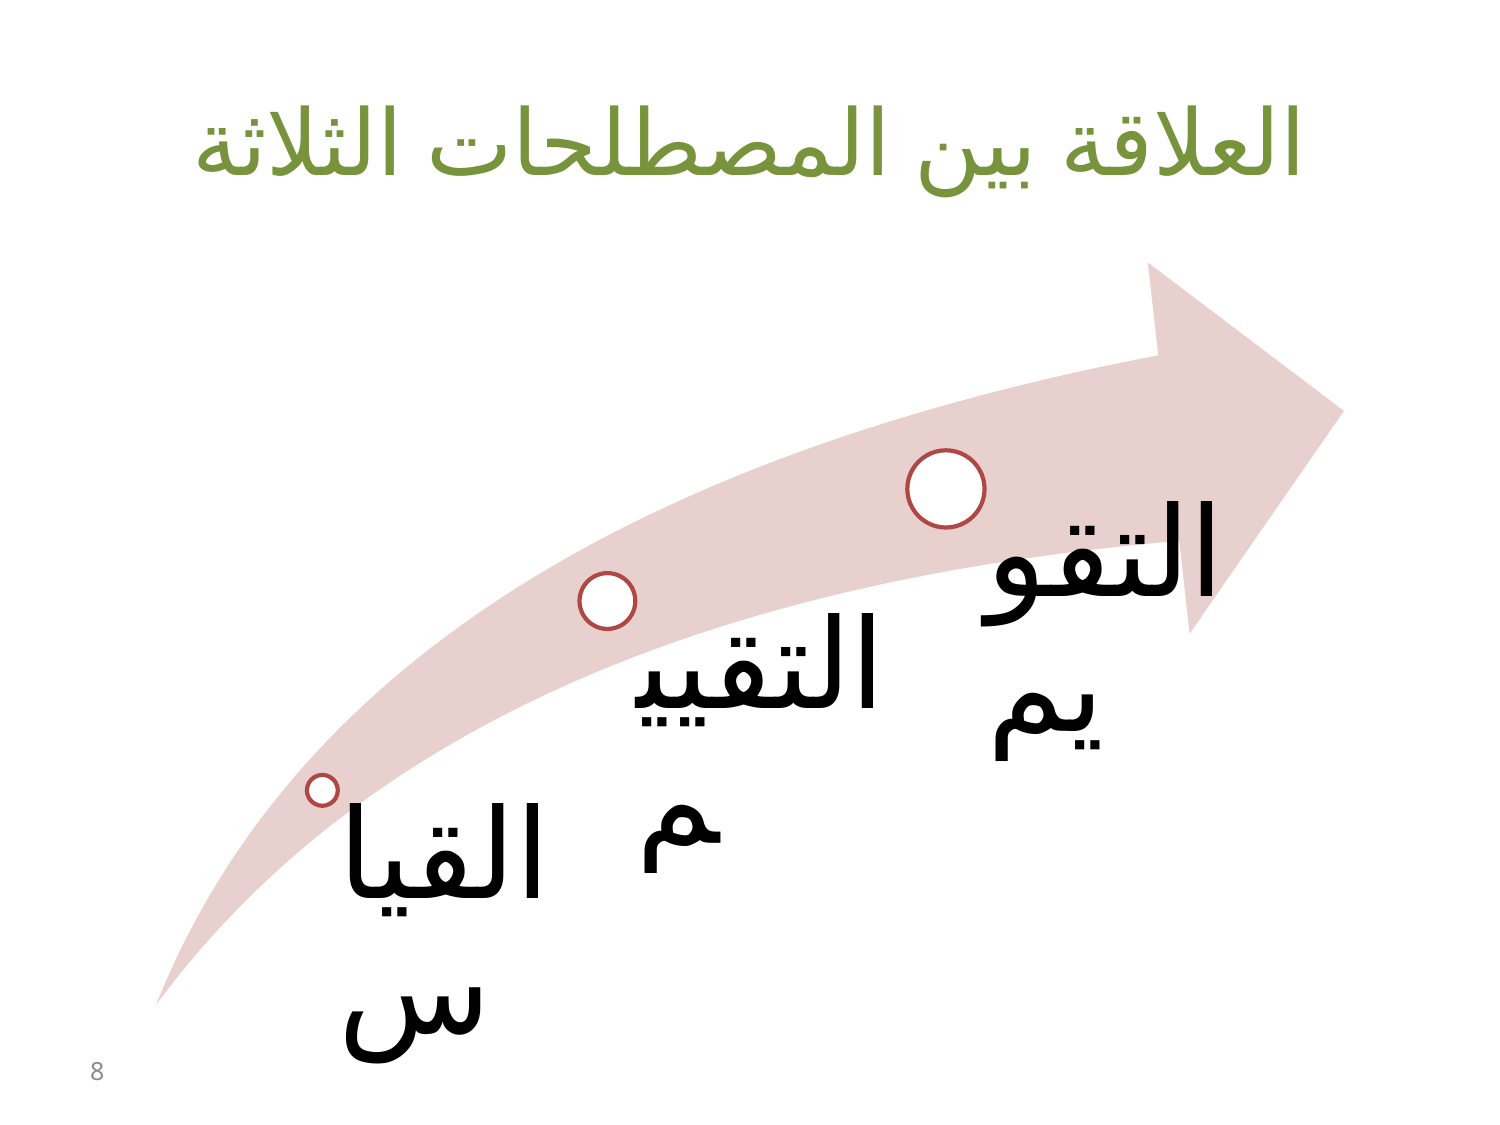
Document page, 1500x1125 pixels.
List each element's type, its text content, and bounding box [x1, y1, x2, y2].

title العلاقة بين المصطلحات الثلاثة [75, 45, 1425, 233]
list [74, 262, 1426, 1006]
slide_number 8 [75, 1042, 425, 1103]
